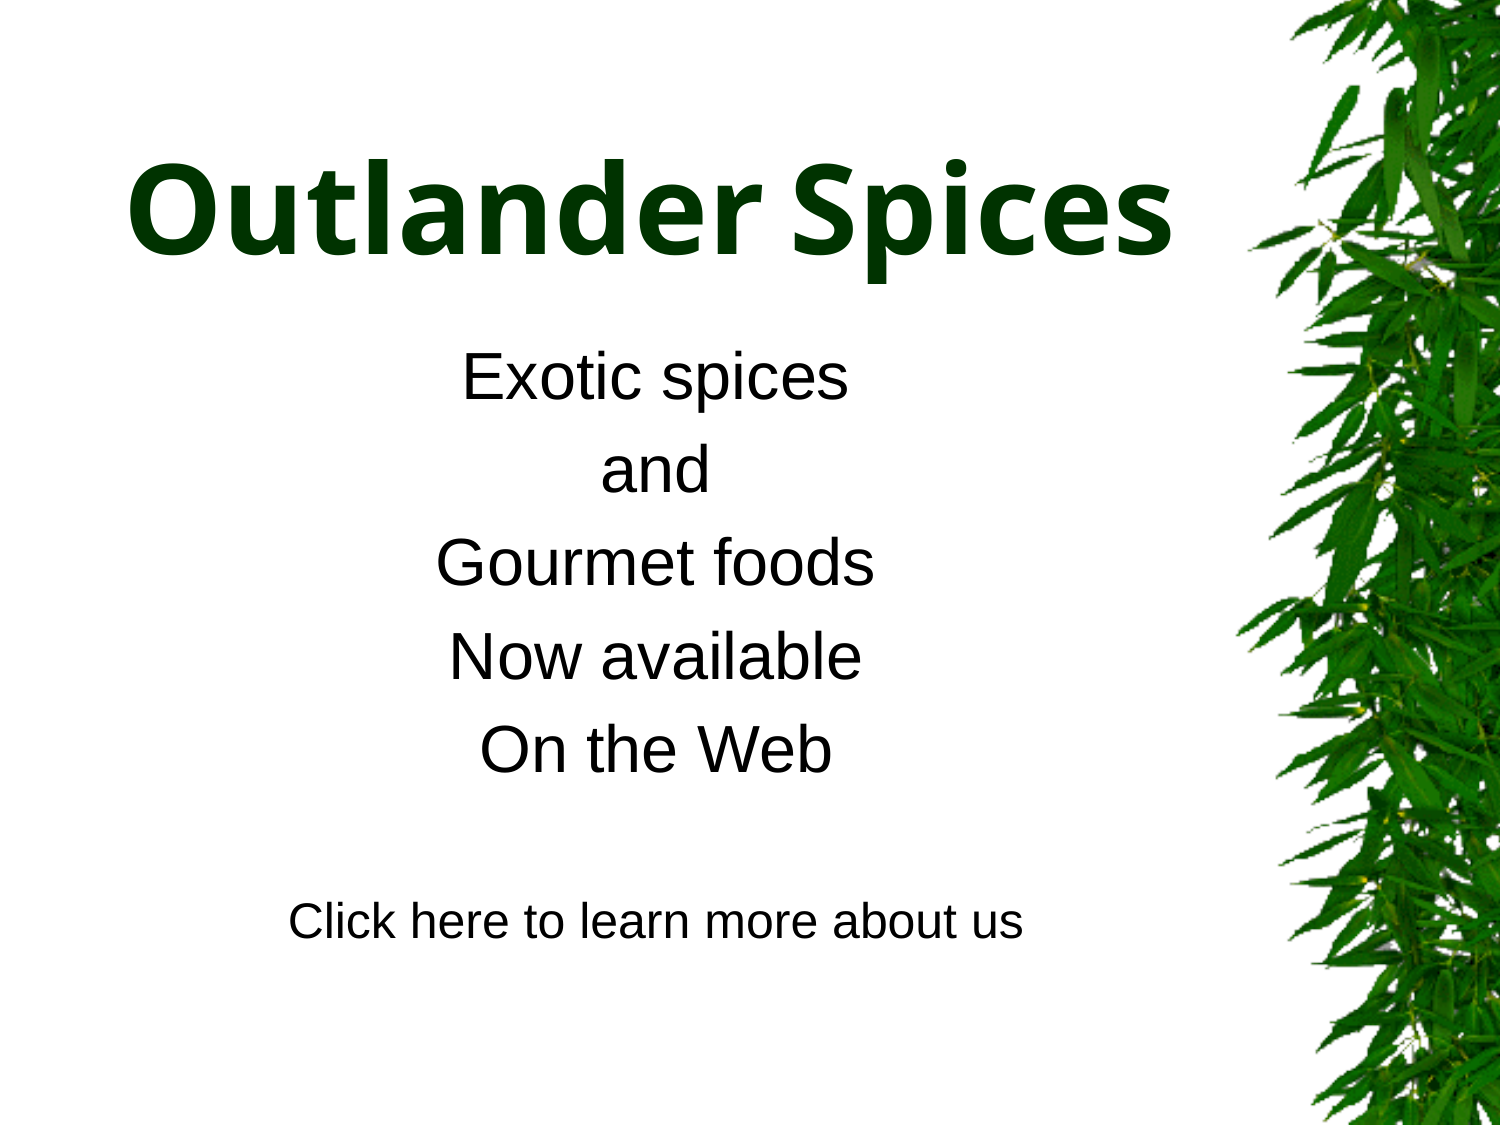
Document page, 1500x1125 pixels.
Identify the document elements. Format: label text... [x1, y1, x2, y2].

picture [1206, 0, 1500, 1125]
title Outlander Spices [37, 122, 1263, 288]
list Exotic spices and Gourmet foods Now available On the Web Click here to learn more about us [37, 324, 1276, 1001]
